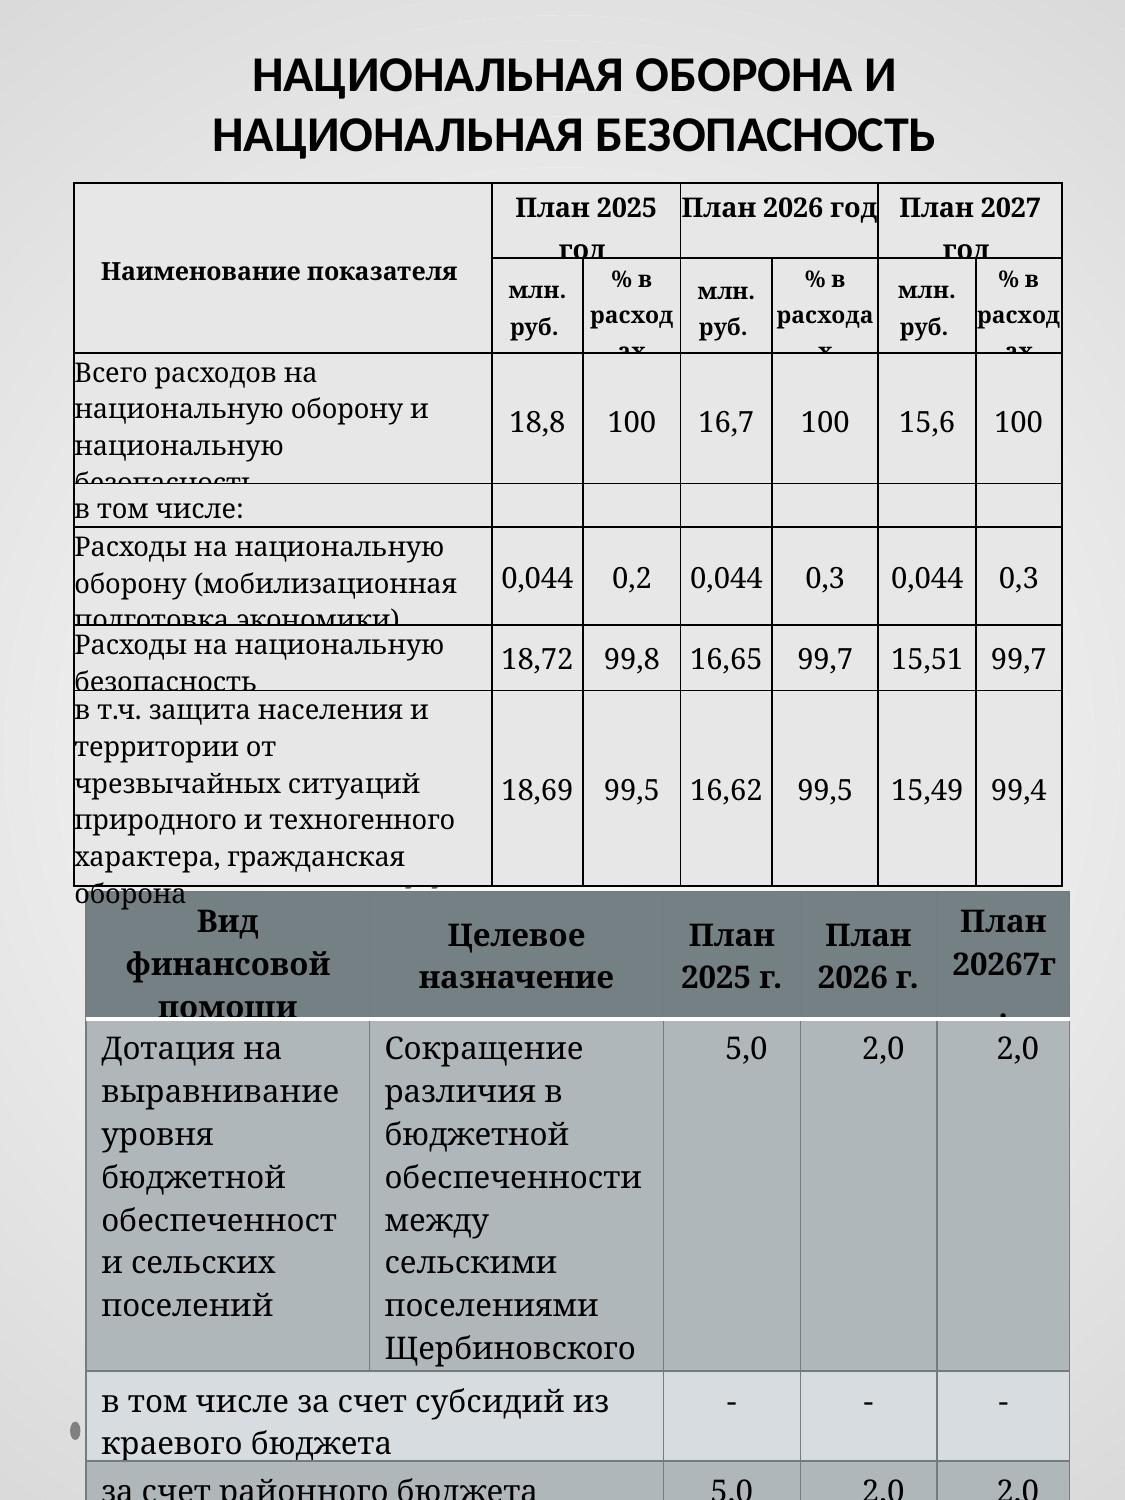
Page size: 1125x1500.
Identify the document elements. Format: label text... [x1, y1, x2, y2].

table_cell 16,62 [681, 691, 771, 885]
table_cell 18,72 [493, 626, 582, 690]
table_cell 18,8 [493, 354, 582, 483]
table_cell 99,4 [977, 691, 1061, 885]
table_cell 5,0 [664, 1021, 800, 1370]
table_cell Расходы на национальную оборону (мобилизационная подготовка экономики) [75, 528, 491, 624]
table_cell Расходы на национальную безопасность [75, 626, 491, 690]
table_header Вид финансовой помощи [87, 892, 369, 1017]
table_cell - [938, 1372, 1069, 1460]
table_cell [681, 484, 771, 526]
table_cell 18,69 [493, 691, 582, 885]
table_cell млн. руб. [681, 259, 771, 352]
table_cell 99,7 [977, 626, 1061, 690]
table_cell 99,5 [584, 691, 680, 885]
table_cell 0,044 [879, 528, 975, 624]
table_cell 2,0 [801, 1462, 936, 1500]
table_cell 99,5 [773, 691, 877, 885]
table_cell - [801, 1372, 936, 1460]
table_cell 0,044 [493, 528, 582, 624]
table_cell [977, 484, 1061, 526]
table_cell в том числе: [75, 484, 491, 526]
table_cell 15,6 [879, 354, 975, 483]
table_cell [879, 484, 975, 526]
table_cell 15,51 [879, 626, 975, 690]
table_cell [584, 484, 680, 526]
table_header План 2026 г. [801, 892, 936, 1017]
table_cell % в расходах [584, 259, 680, 352]
table_header План 2025 г. [664, 892, 800, 1017]
text_box МЕЖБЮДЖЕТНЫЕ ТРАНСФЕРТЫ [78, 830, 1071, 892]
table_header План 2027 год [879, 184, 1061, 257]
table_cell 0,3 [773, 528, 877, 624]
table_cell 2,0 [801, 1021, 936, 1370]
table_cell 0,2 [584, 528, 680, 624]
table_cell 16,65 [681, 626, 771, 690]
table_cell [493, 484, 582, 526]
table_cell 100 [977, 354, 1061, 483]
table_cell 100 [773, 354, 877, 483]
table_header Целевое назначение [370, 892, 663, 1017]
table_cell за счет районного бюджета [87, 1462, 663, 1500]
table_cell Сокращение различия в бюджетной обеспеченности между сельскими поселениями Щербиновского района [370, 1021, 663, 1370]
table_cell в т.ч. защита населения и территории от чрезвычайных ситуаций природного и техногенного характера, гражданская оборона [75, 691, 491, 885]
table_cell 99,7 [773, 626, 877, 690]
table_cell млн. руб. [493, 259, 582, 352]
text_box НАЦИОНАЛЬНАЯ ОБОРОНА И НАЦИОНАЛЬНАЯ БЕЗОПАСНОСТЬ [78, 41, 1071, 162]
table_header План 2025 год [493, 184, 680, 257]
table_cell % в расходах [977, 259, 1061, 352]
table_cell 99,8 [584, 626, 680, 690]
table_cell 16,7 [681, 354, 771, 483]
table_cell 15,49 [879, 691, 975, 885]
table_cell 2,0 [938, 1462, 1069, 1500]
table_cell млн. руб. [879, 259, 975, 352]
table_header План 20267г. [938, 892, 1069, 1017]
table_cell [773, 484, 877, 526]
table_cell - [664, 1372, 800, 1460]
table_cell 5,0 [664, 1462, 800, 1500]
table_cell в том числе за счет субсидий из краевого бюджета [87, 1372, 663, 1460]
table_cell % в расходах [773, 259, 877, 352]
table_cell Всего расходов на национальную оборону и национальную безопасность [75, 354, 491, 483]
table_cell 2,0 [938, 1021, 1069, 1370]
table_header План 2026 год [681, 184, 877, 257]
table_cell 100 [584, 354, 680, 483]
table_cell Дотация на выравнивание уровня бюджетной обеспеченности сельских поселений [87, 1021, 369, 1370]
table_cell 0,044 [681, 528, 771, 624]
table_cell 0,3 [977, 528, 1061, 624]
table_header Наименование показателя [75, 184, 491, 352]
